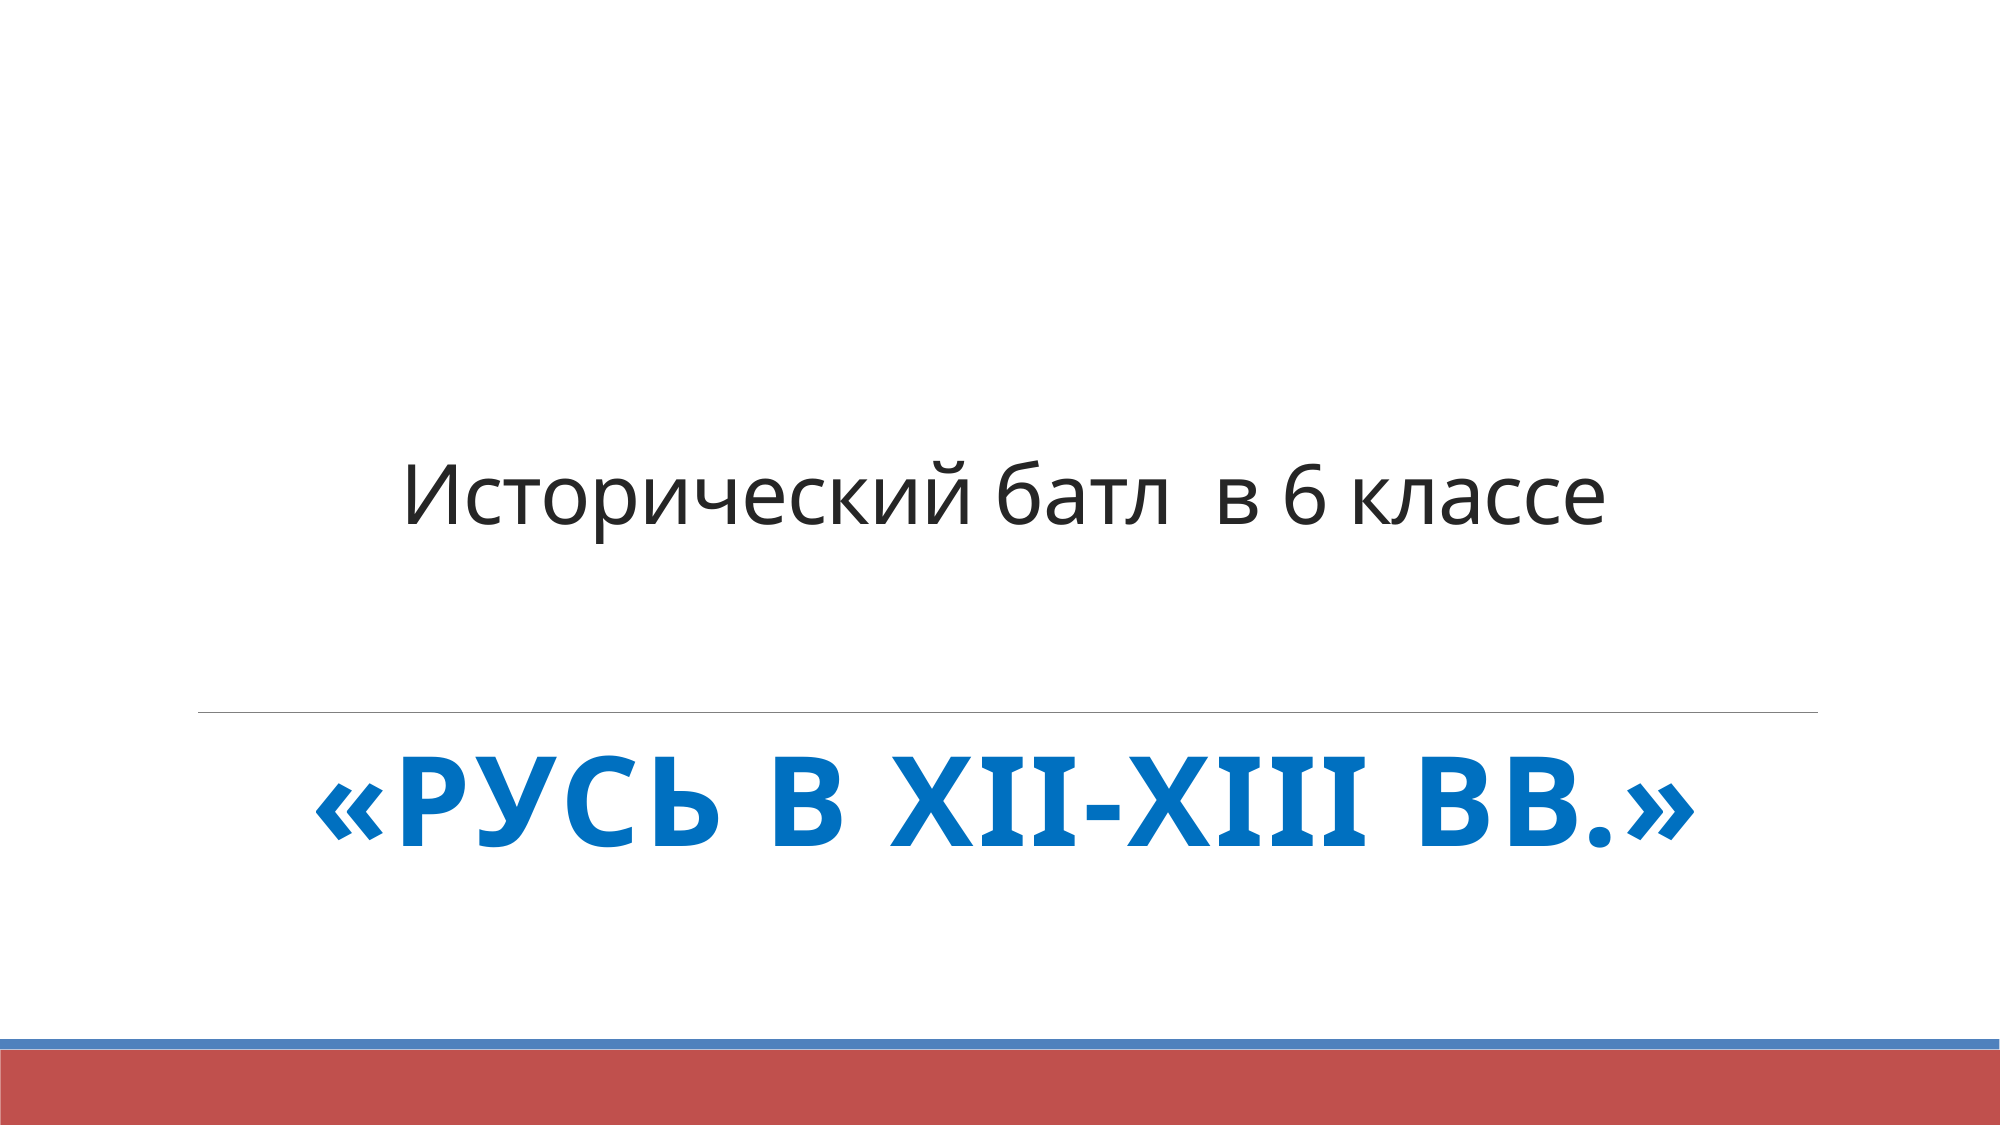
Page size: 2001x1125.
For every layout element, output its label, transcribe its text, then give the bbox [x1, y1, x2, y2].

title Исторический батл в 6 классе [180, 124, 1830, 549]
subtitle «Русь в XII-XIII вв.» [180, 730, 1831, 919]
